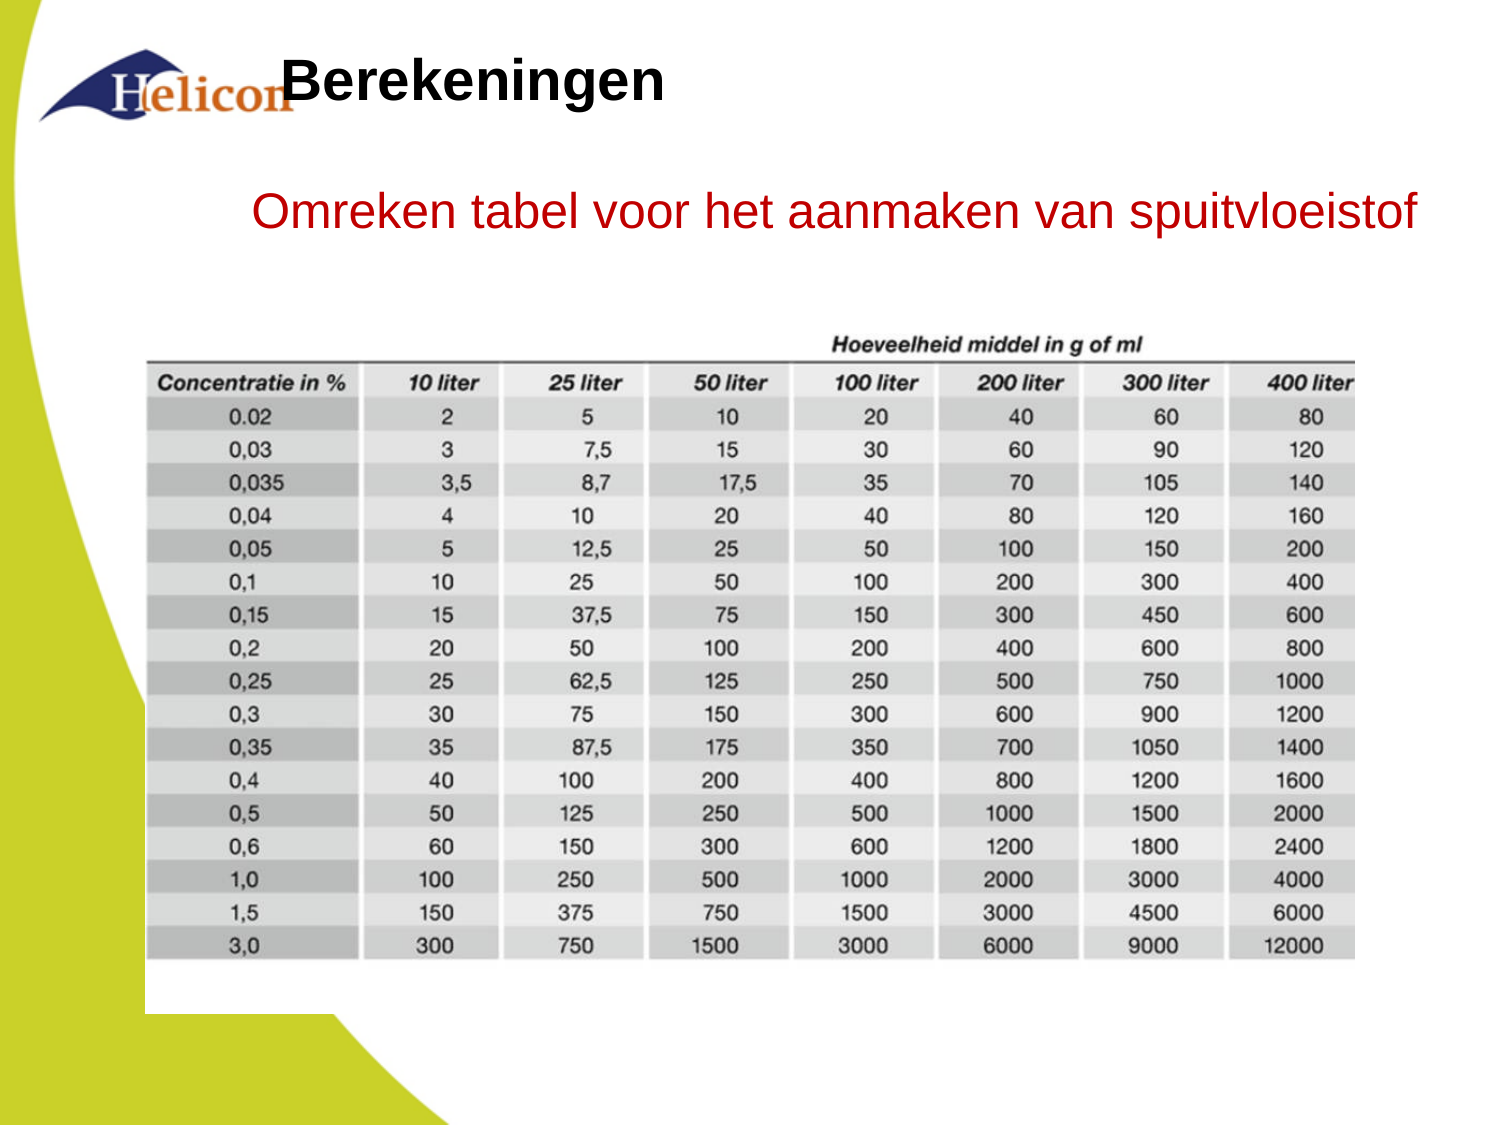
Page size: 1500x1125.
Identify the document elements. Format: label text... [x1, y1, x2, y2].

title Berekeningen [265, 0, 1500, 172]
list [145, 299, 1355, 1014]
picture [0, 0, 1500, 1125]
text_box Omreken tabel voor het aanmaken van spuitvloeistof [236, 171, 1434, 246]
